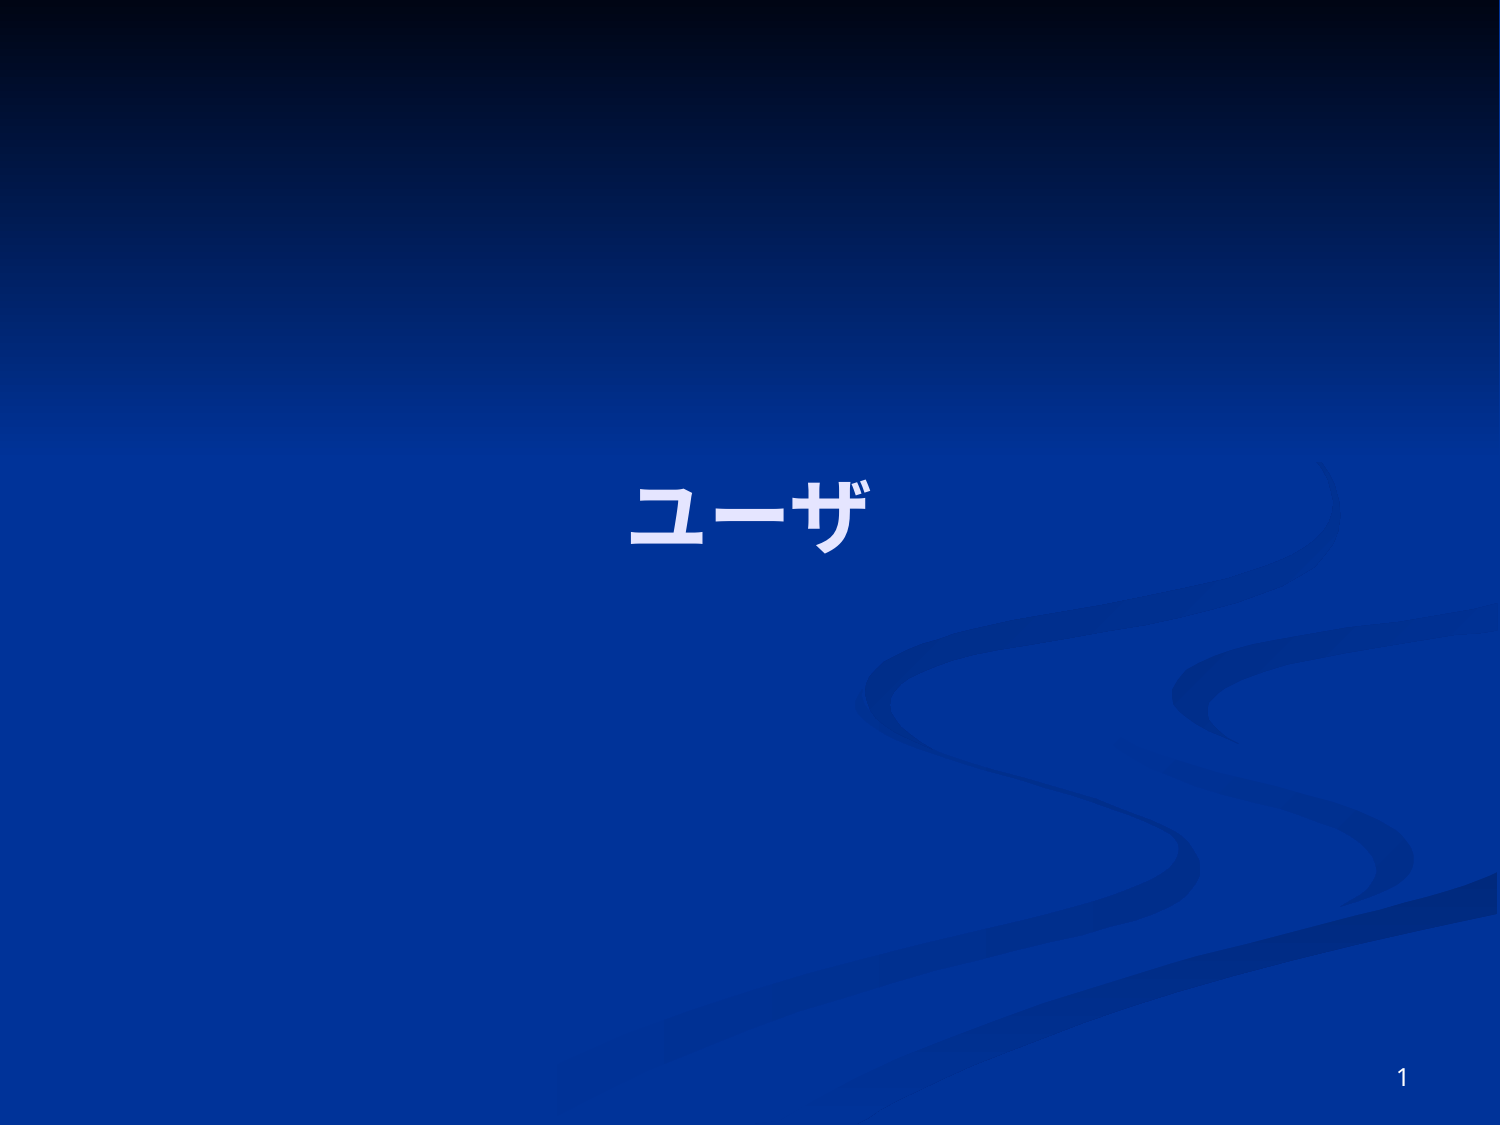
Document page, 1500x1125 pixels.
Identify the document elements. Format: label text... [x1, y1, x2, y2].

slide_number 1 [1074, 1058, 1425, 1104]
title ユーザ [102, 280, 1397, 749]
